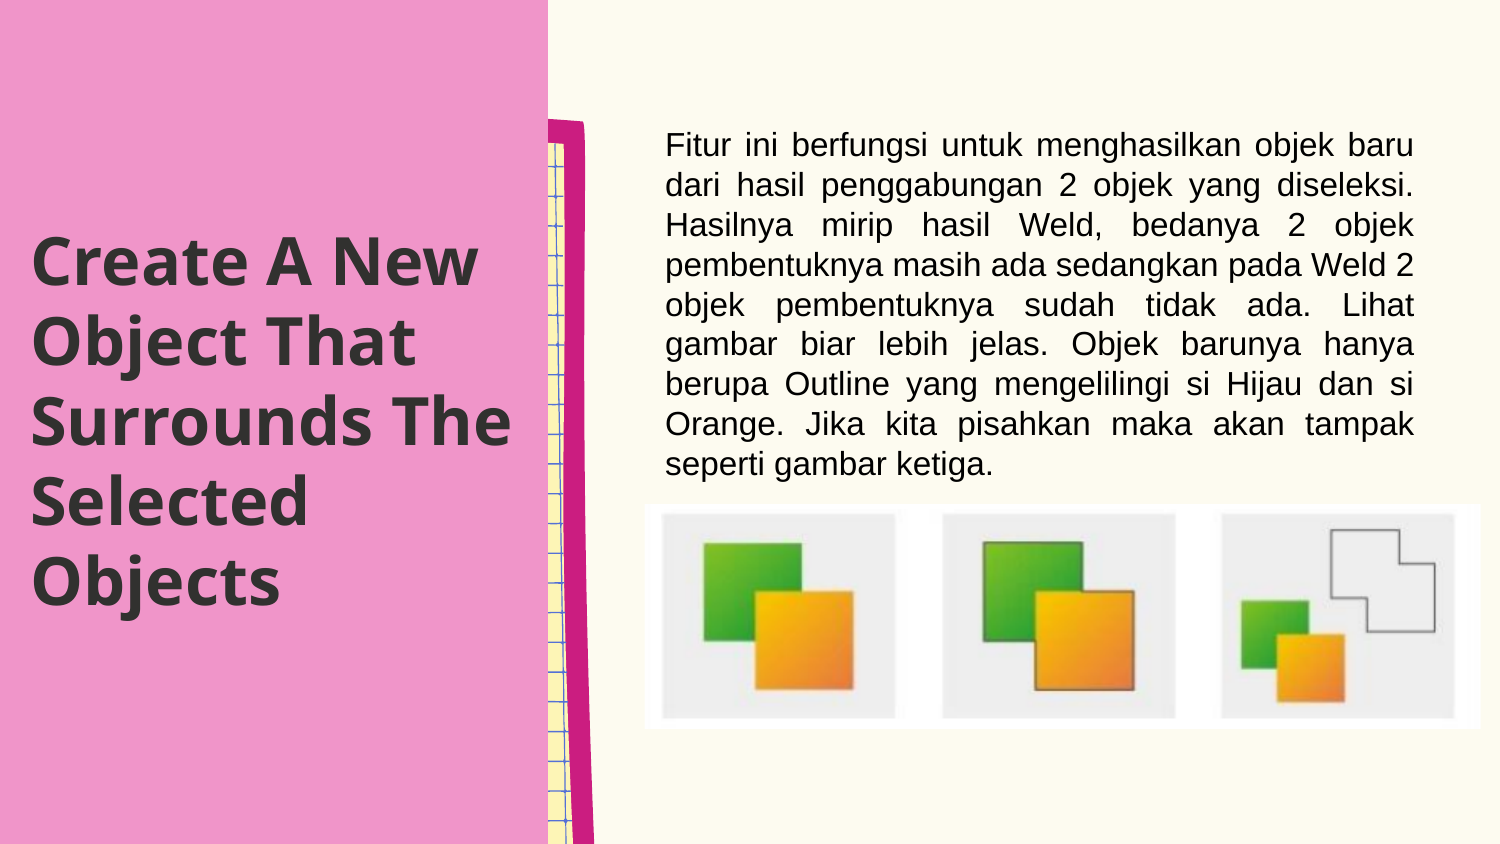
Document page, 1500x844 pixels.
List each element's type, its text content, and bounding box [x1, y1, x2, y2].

text_box Fitur ini berfungsi untuk menghasilkan objek baru dari hasil penggabungan 2 objek yang diseleksi. Hasilnya mirip hasil Weld, bedanya 2 objek pembentuknya masih ada sedangkan pada Weld 2 objek pembentuknya sudah tidak ada. Lihat gambar biar lebih jelas. Objek barunya hanya berupa Outline yang mengelilingi si Hijau dan si Orange. Jika kita pisahkan maka akan tampak seperti gambar ketiga. [650, 115, 1431, 490]
text_box Create A New Object That Surrounds The Selected Objects [30, 219, 79, 619]
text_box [84, 115, 597, 844]
text_box [0, 0, 548, 844]
picture [644, 504, 1481, 729]
